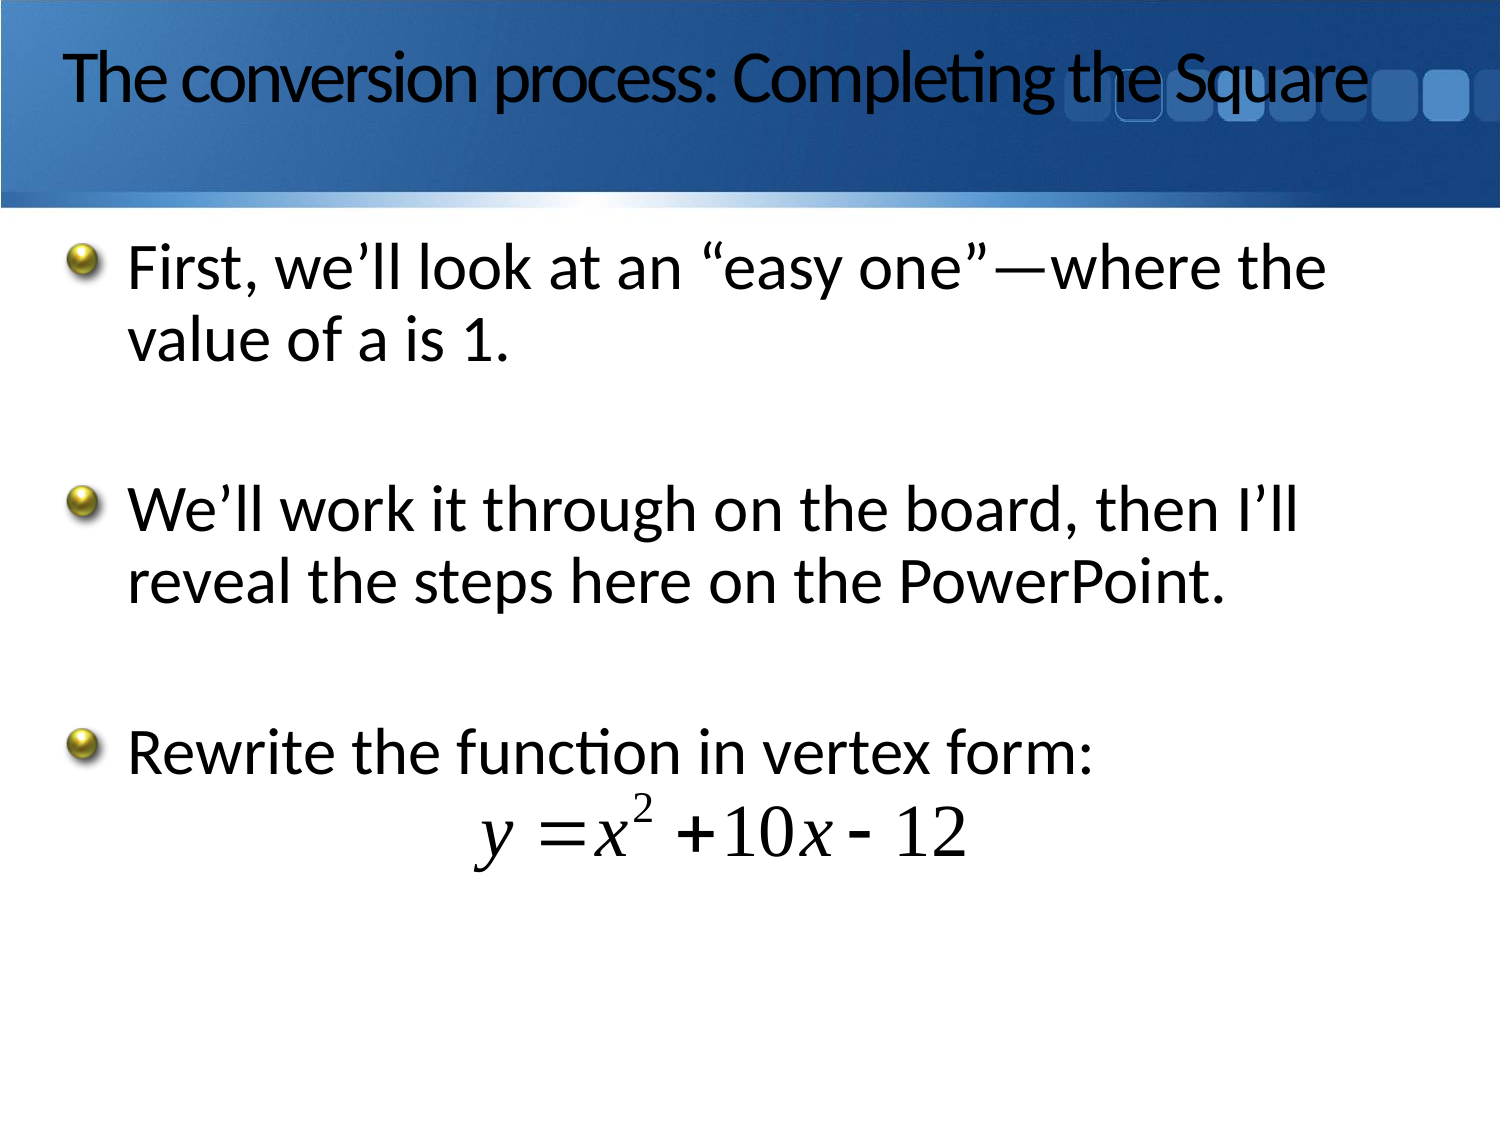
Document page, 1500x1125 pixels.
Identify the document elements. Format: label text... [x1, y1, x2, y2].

title The conversion process: Completing the Square [62, 37, 1438, 147]
list First, we’ll look at an “easy one”—where the value of a is 1. We’ll work it through on the board, then I’ll reveal the steps here on the PowerPoint. Rewrite the function in vertex form: [62, 231, 1438, 595]
picture [0, 0, 1500, 1125]
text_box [462, 774, 982, 888]
